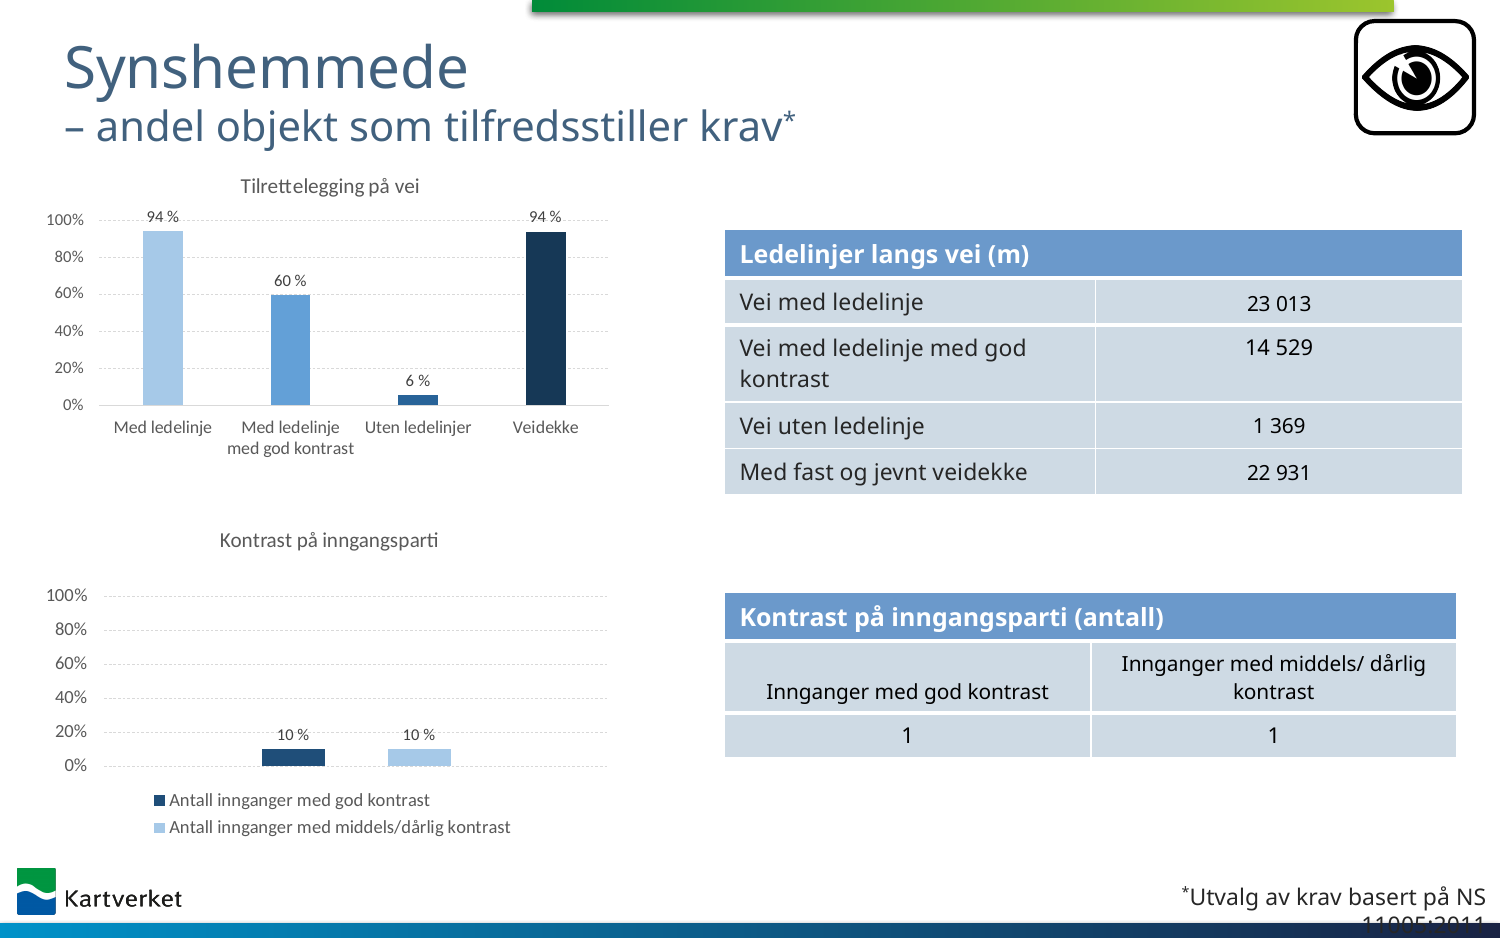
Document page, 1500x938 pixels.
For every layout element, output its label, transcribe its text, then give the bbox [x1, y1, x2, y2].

table_cell 14 529 [1096, 327, 1462, 401]
table_cell Vei uten ledelinje [725, 403, 1095, 448]
text_box Synshemmede – andel objekt som tilfredsstiller krav* [49, 24, 1431, 158]
table_cell Innganger med middels/ dårlig kontrast [1092, 643, 1456, 711]
picture [41, 520, 618, 846]
table_cell 22 931 [1096, 449, 1462, 494]
text_box *Utvalg av krav basert på NS 11005:2011 [1068, 873, 1500, 938]
table_cell 1 369 [1096, 403, 1462, 448]
table_header Kontrast på inngangsparti (antall) [725, 593, 1456, 639]
table_cell 1 [725, 715, 1090, 757]
table_cell Med fast og jevnt veidekke [725, 449, 1095, 494]
table_cell Innganger med god kontrast [725, 643, 1090, 711]
table_header Ledelinjer langs vei (m) [725, 230, 1462, 276]
table_cell Vei med ledelinje med god kontrast [725, 327, 1095, 401]
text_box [1355, 20, 1475, 134]
table_cell Vei med ledelinje [725, 280, 1095, 323]
table_cell 1 [1092, 715, 1456, 757]
table_cell 23 013 [1096, 280, 1462, 323]
picture [41, 166, 619, 492]
